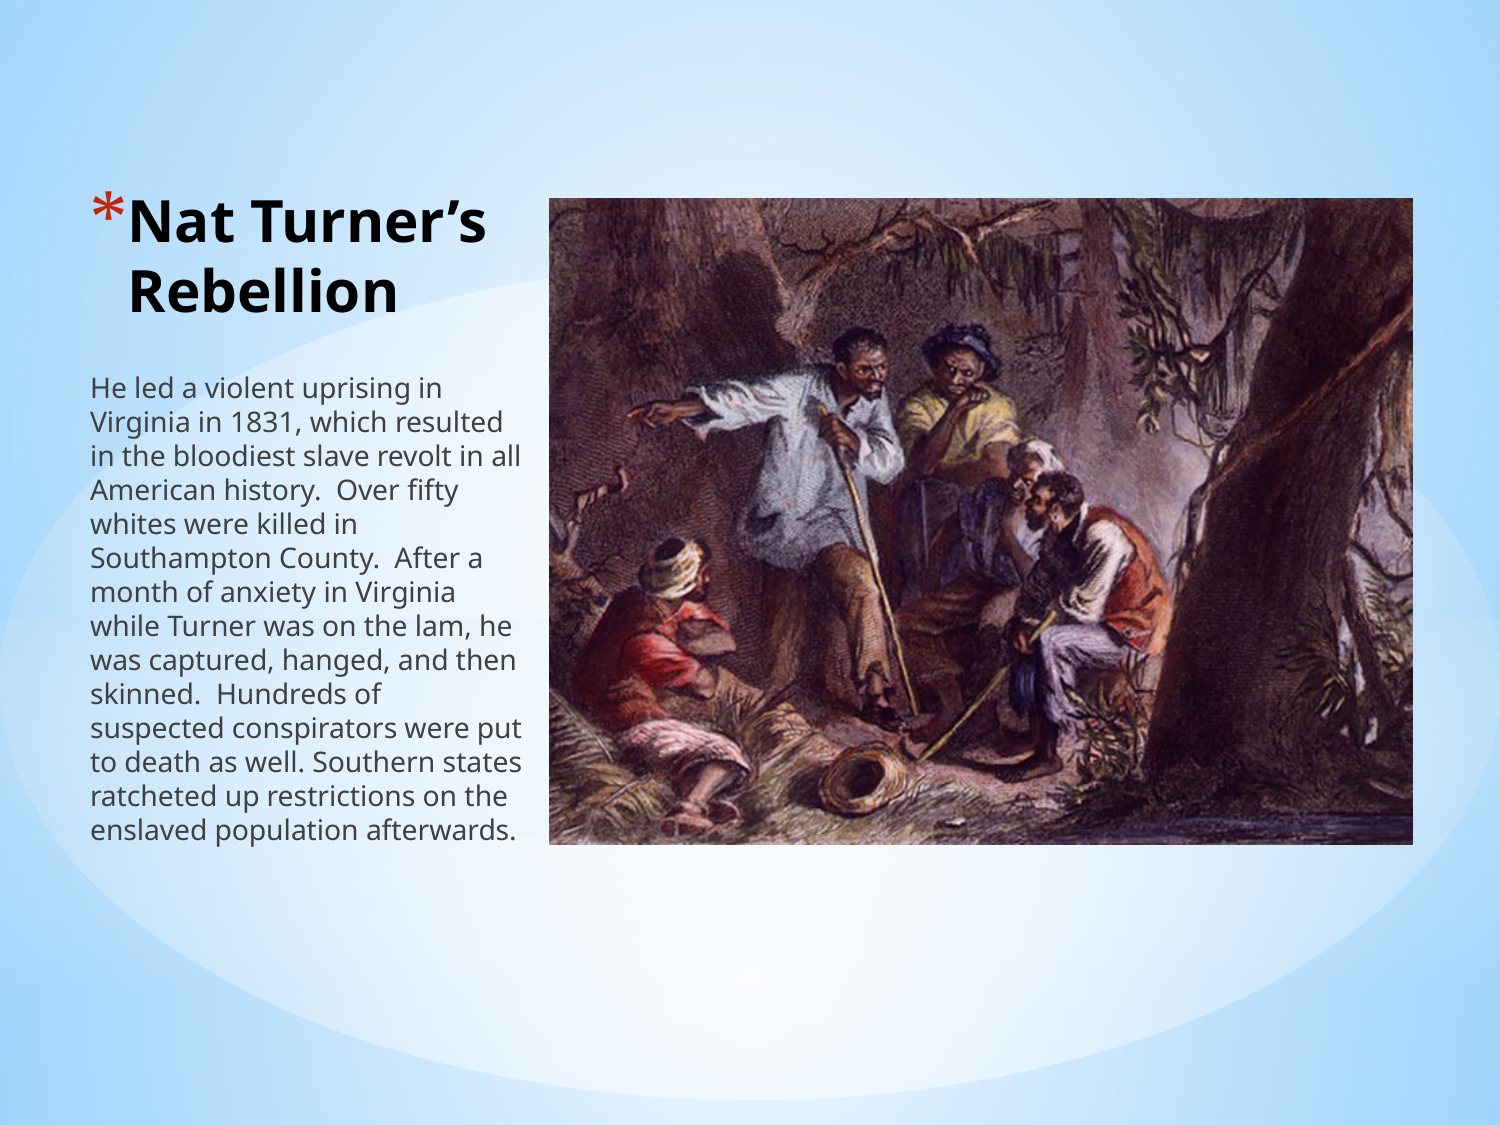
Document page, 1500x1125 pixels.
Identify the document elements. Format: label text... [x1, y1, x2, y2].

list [549, 197, 1413, 846]
title Nat Turner’s Rebellion [75, 125, 538, 332]
list He led a violent uprising in Virginia in 1831, which resulted in the bloodiest slave revolt in all American history. Over fifty whites were killed in Southampton County. After a month of anxiety in Virginia while Turner was on the lam, he was captured, hanged, and then skinned. Hundreds of suspected conspirators were put to death as well. Southern states ratcheted up restrictions on the enslaved population afterwards. [75, 362, 538, 875]
